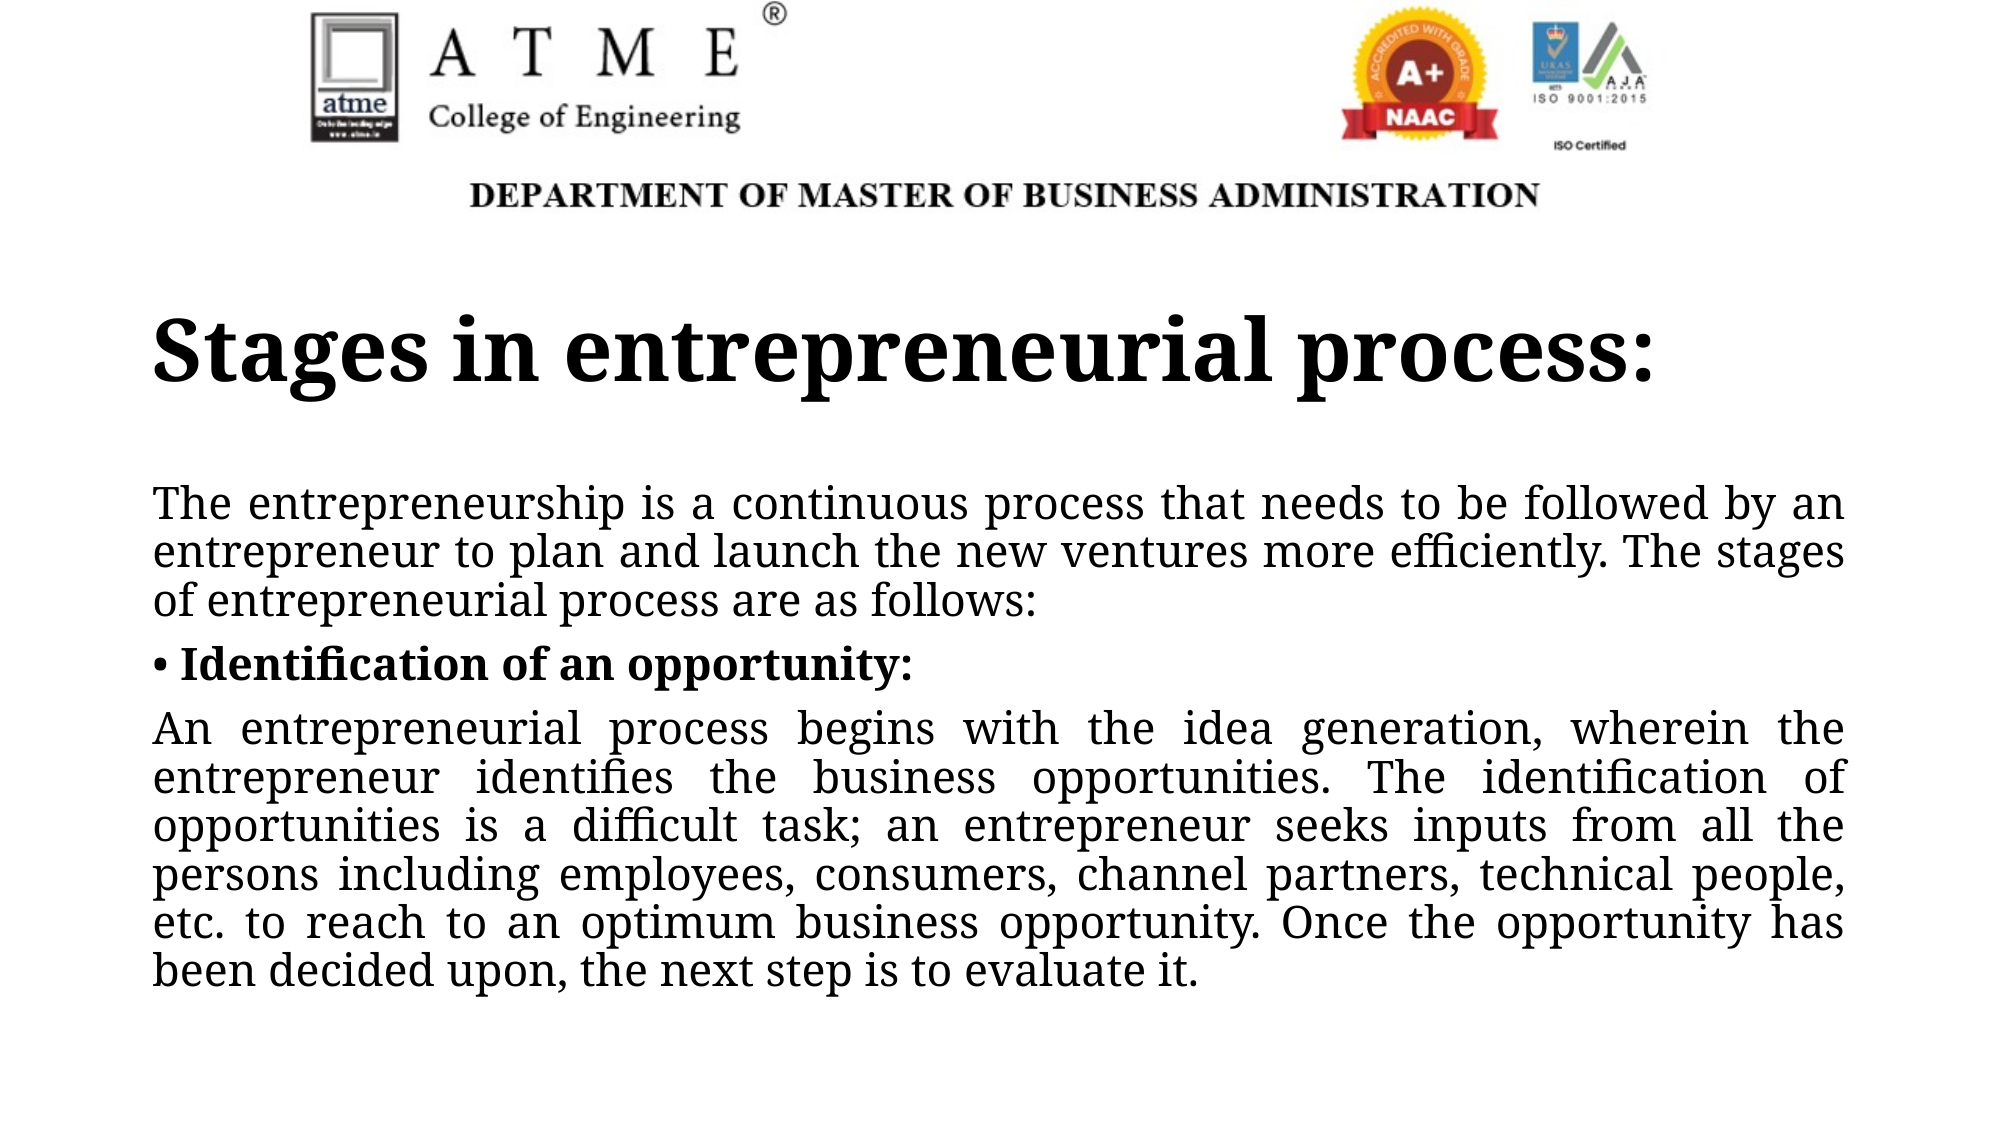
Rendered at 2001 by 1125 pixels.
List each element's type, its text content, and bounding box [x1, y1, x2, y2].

picture [303, 0, 1697, 215]
list Stages in entrepreneurial process: The entrepreneurship is a continuous process that needs to be followed by an entrepreneur to plan and launch the new ventures more efficiently. The stages of entrepreneurial process are as follows: • Identification of an opportunity: An entrepreneurial process begins with the idea generation, wherein the entrepreneur identifies the business opportunities. The identification of opportunities is a difficult task; an entrepreneur seeks inputs from all the persons including employees, consumers, channel partners, technical people, etc. to reach to an optimum business opportunity. Once the opportunity has been decided upon, the next step is to evaluate it. [137, 299, 1863, 1014]
